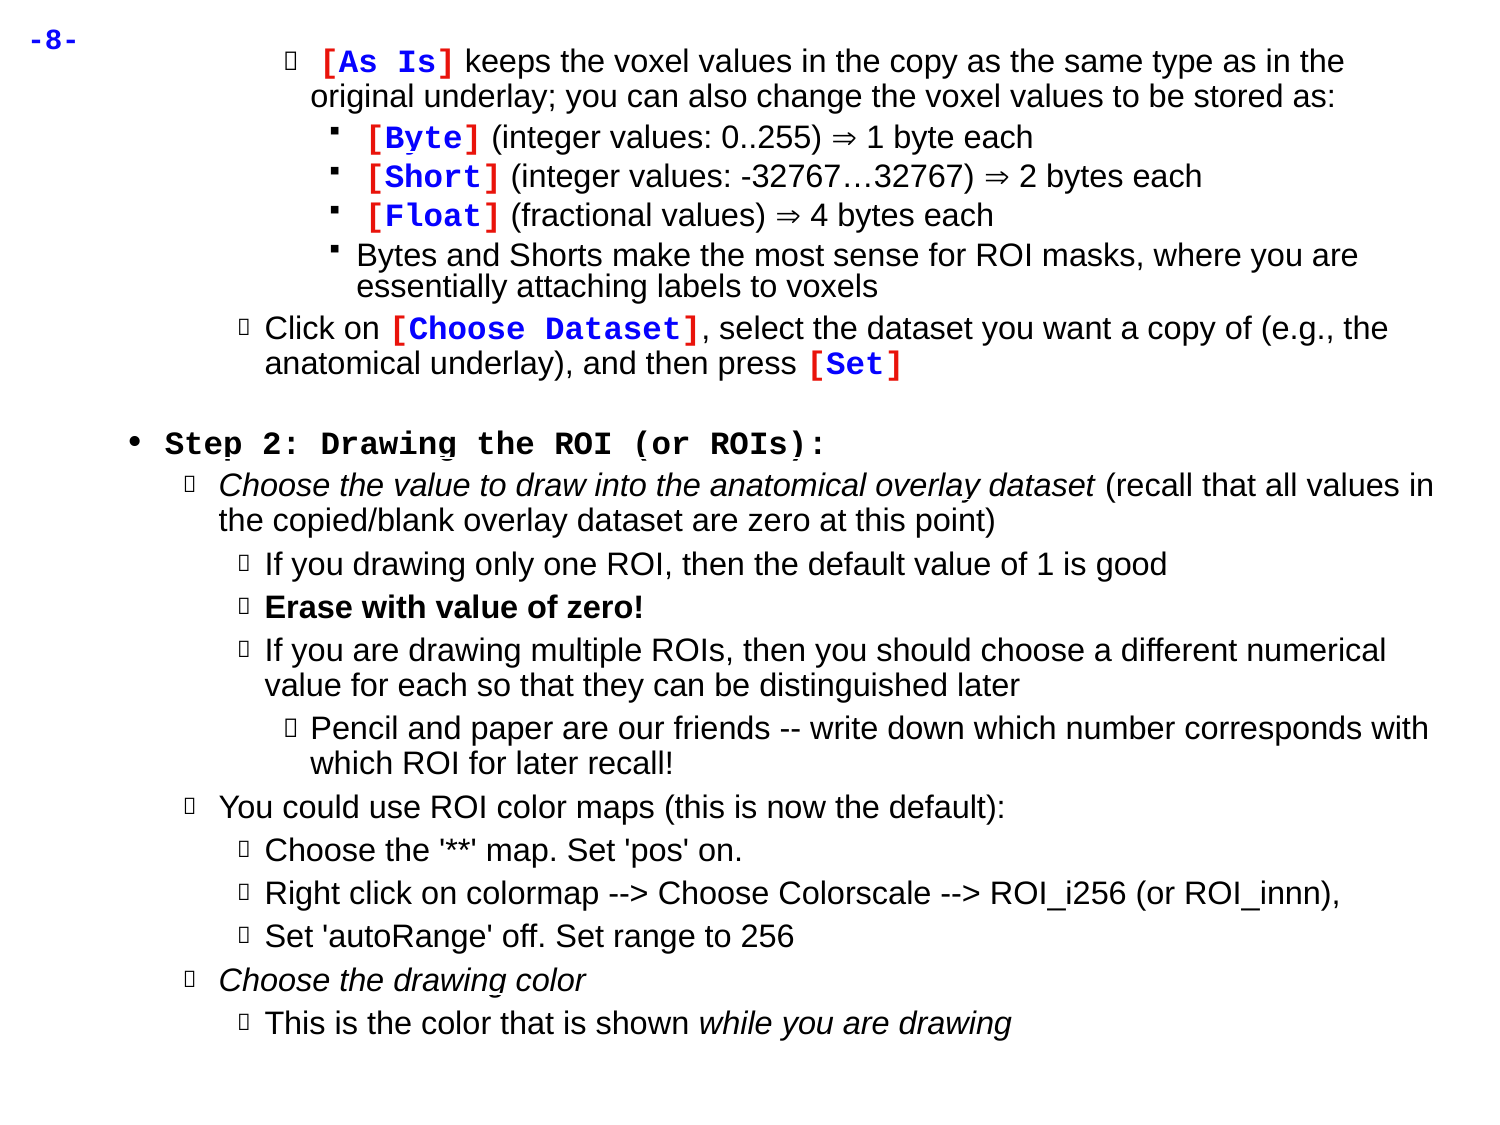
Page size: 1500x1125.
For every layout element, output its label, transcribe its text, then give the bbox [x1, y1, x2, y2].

text_box [As Is] keeps the voxel values in the copy as the same type as in the original underlay; you can also change the voxel values to be stored as: [Byte] (integer values: 0..255)  1 byte each [Short] (integer values: -32767…32767)  2 bytes each [Float] (fractional values)  4 bytes each Bytes and Shorts make the most sense for ROI masks, where you are essentially attaching labels to voxels Click on [Choose Dataset], select the dataset you want a copy of (e.g., the anatomical underlay), and then press [Set] Step 2: Drawing the ROI (or ROIs): Choose the value to draw into the anatomical overlay dataset (recall that all values in the copied/blank overlay dataset are zero at this point) If you drawing only one ROI, then the default value of 1 is good Erase with value of zero! If you are drawing multiple ROIs, then you should choose a different numerical value for each so that they can be distinguished later Pencil and paper are our friends -- write down which number corresponds with which ROI for later recall! You could use ROI color maps (this is now the default): Choose the '**' map. Set 'pos' on. Right click on colormap --> Choose Colorscale --> ROI_i256 (or ROI_innn), Set 'autoRange' off. Set range to 256 Choose the drawing color This is the color that is shown while you are drawing [112, 37, 1450, 1050]
